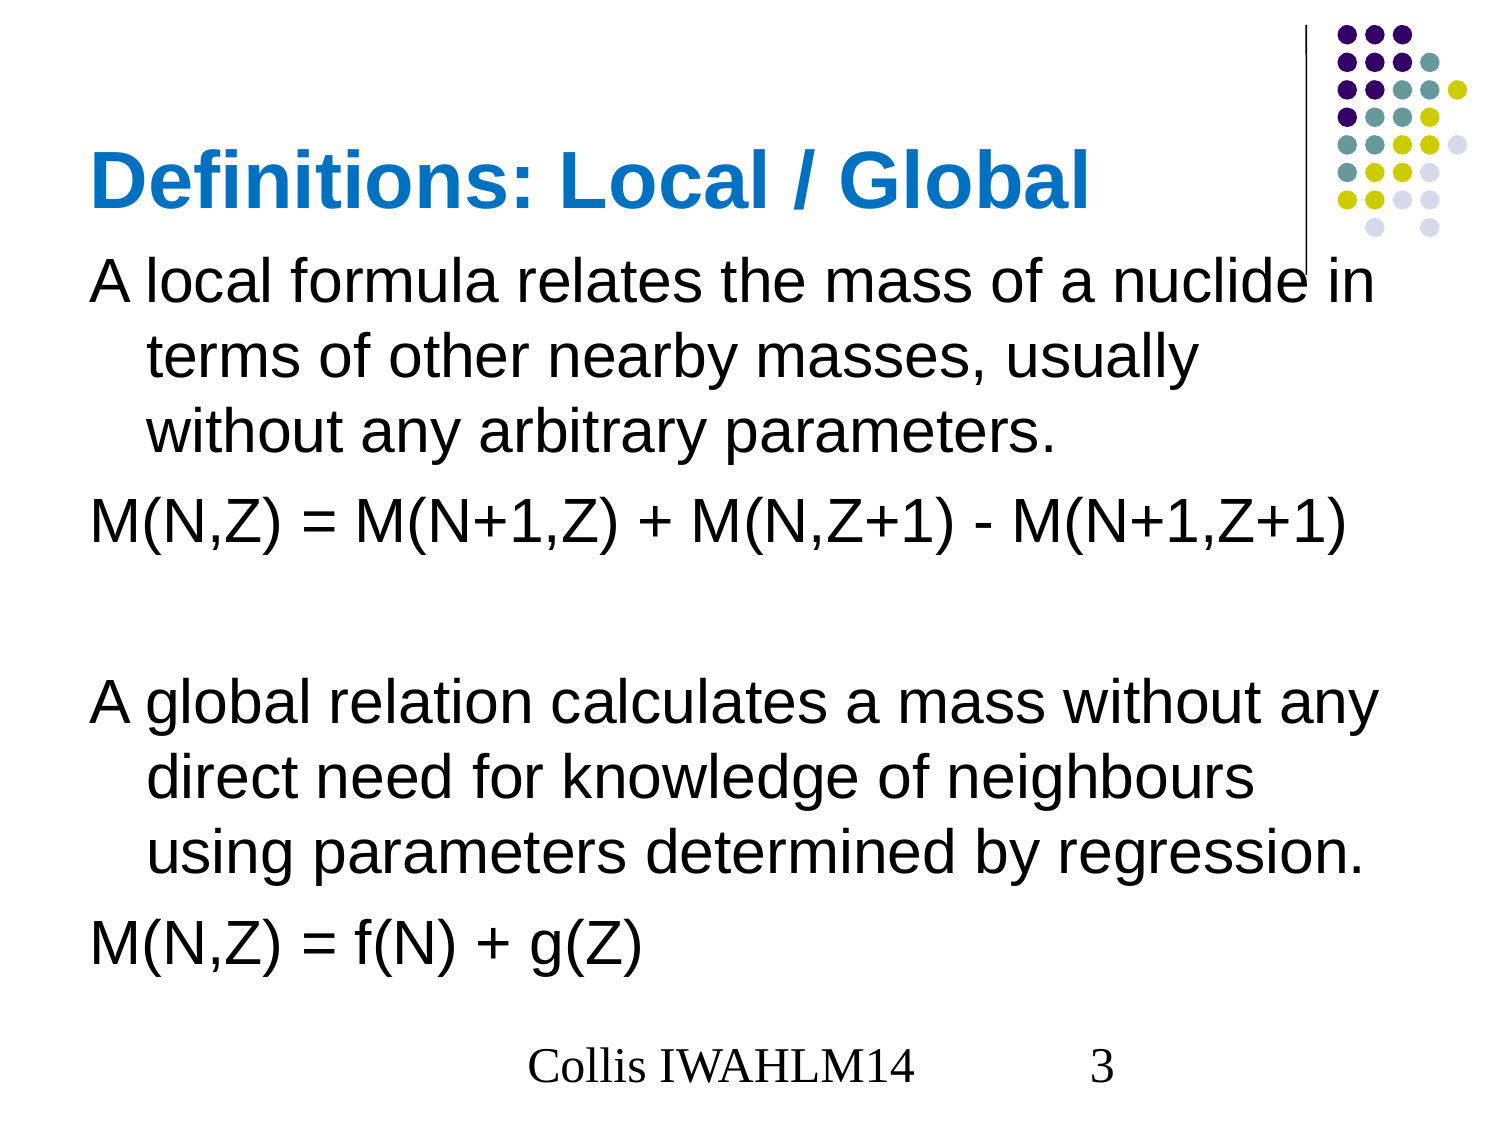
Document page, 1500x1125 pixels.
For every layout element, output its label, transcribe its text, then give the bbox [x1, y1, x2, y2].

slide_number 3 [1074, 1025, 1425, 1101]
title Definitions: Local / Global [75, 20, 1313, 232]
footer Collis IWAHLM14 [512, 1025, 988, 1101]
list A local formula relates the mass of a nuclide in terms of other nearby masses, usually without any arbitrary parameters. M(N,Z) = M(N+1,Z) + M(N,Z+1) - M(N+1,Z+1) A global relation calculates a mass without any direct need for knowledge of neighbours using parameters determined by regression. M(N,Z) = f(N) + g(Z) [75, 232, 1425, 1006]
